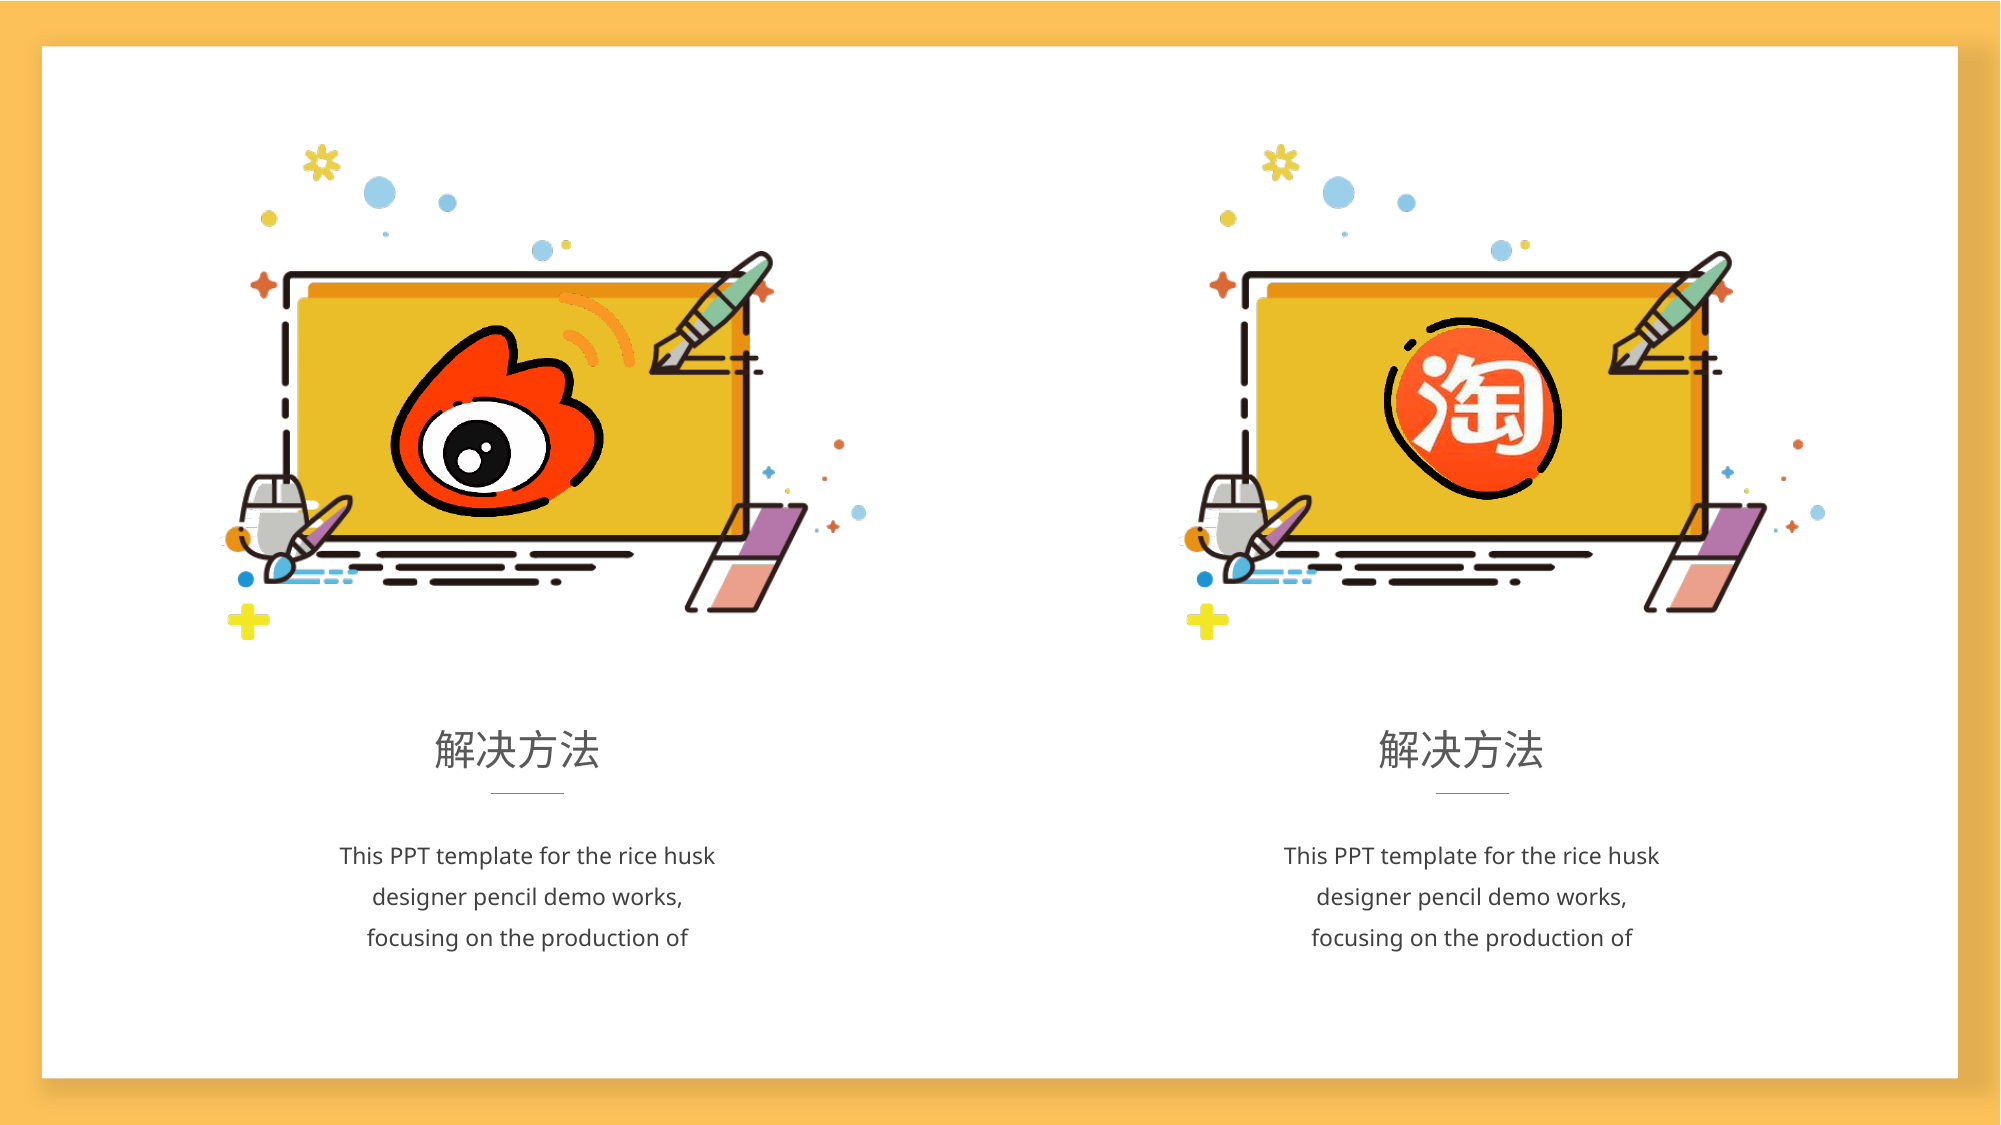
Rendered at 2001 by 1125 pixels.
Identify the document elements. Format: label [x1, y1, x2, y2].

text_box [322, 716, 733, 961]
picture [219, 144, 866, 645]
picture [1178, 144, 1825, 640]
text_box [1267, 716, 1678, 961]
